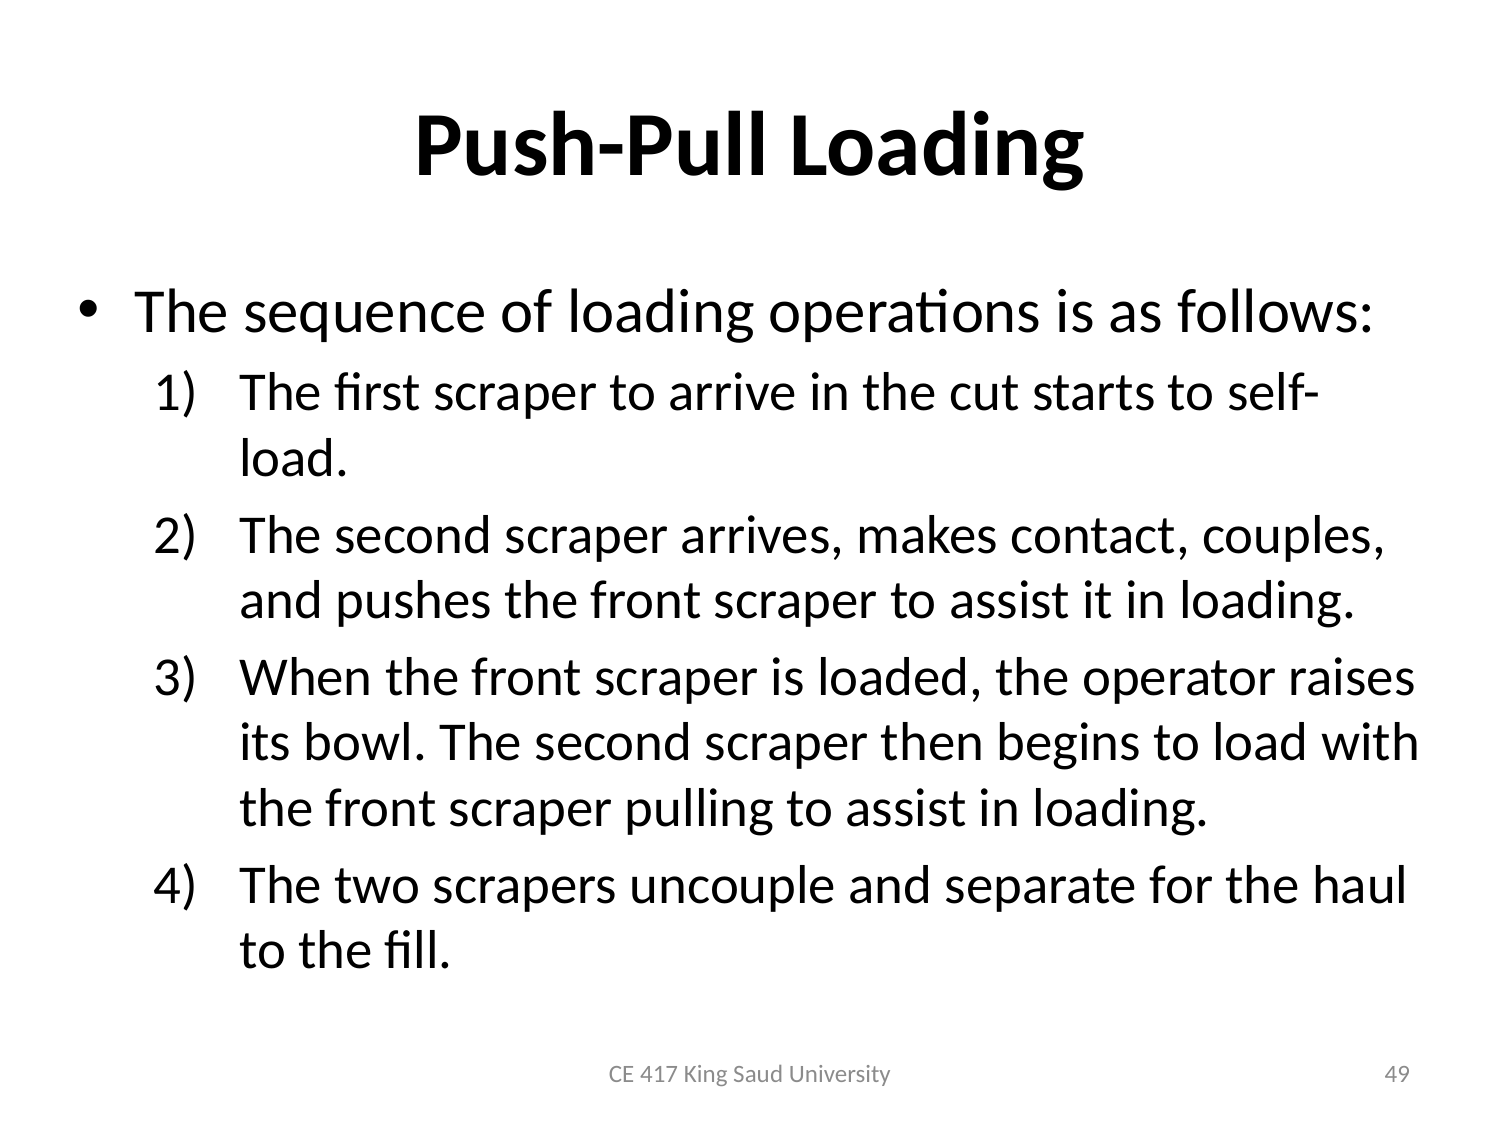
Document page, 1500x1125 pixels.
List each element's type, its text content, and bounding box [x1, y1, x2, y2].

title Push-Pull Loading [75, 45, 1425, 233]
slide_number 49 [1074, 1042, 1425, 1103]
list The sequence of loading operations is as follows: The first scraper to arrive in the cut starts to self-load. The second scraper arrives, makes contact, couples, and pushes the front scraper to assist it in loading. When the front scraper is loaded, the operator raises its bowl. The second scraper then begins to load with the front scraper pulling to assist in loading. The two scrapers uncouple and separate for the haul to the fill. [62, 262, 1438, 1005]
footer CE 417 King Saud University [512, 1042, 988, 1103]
